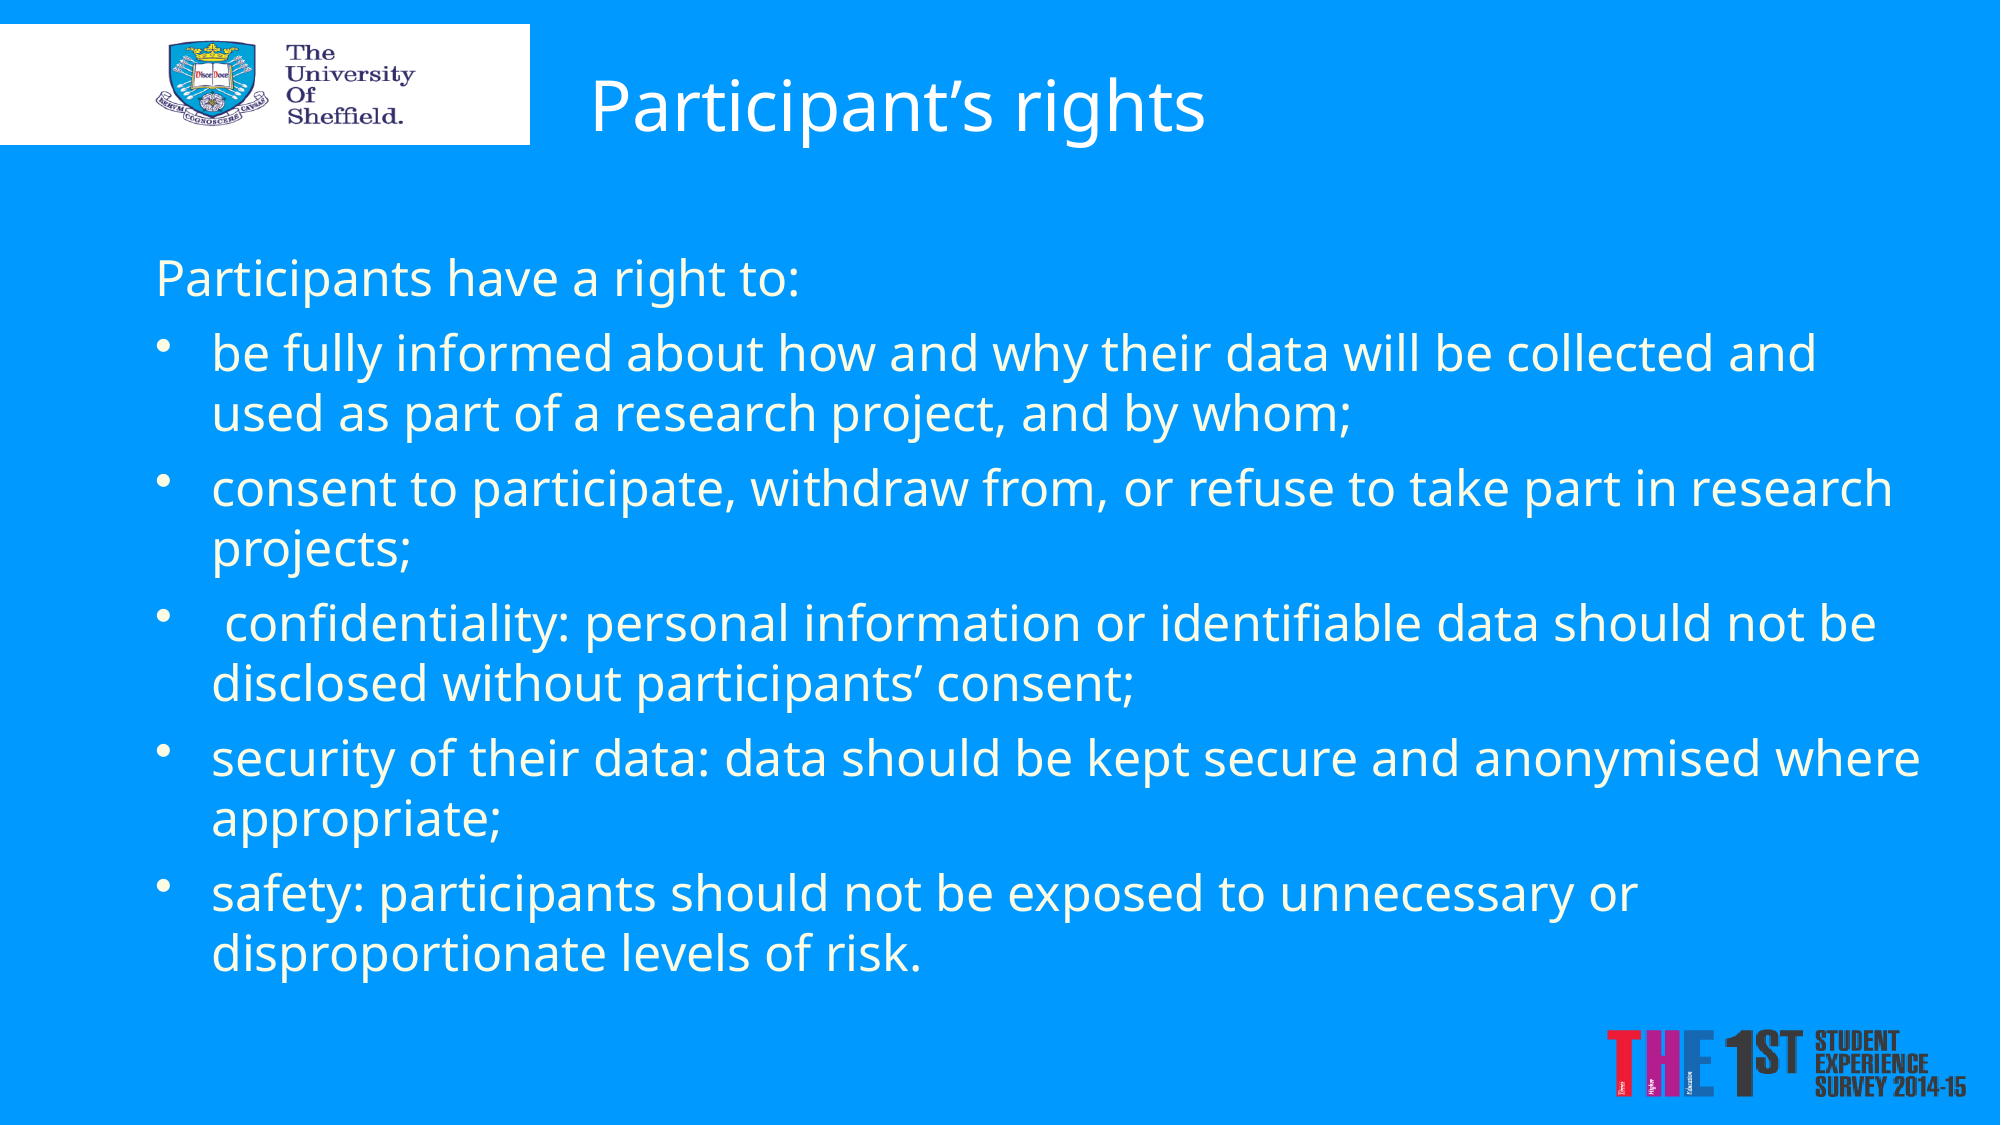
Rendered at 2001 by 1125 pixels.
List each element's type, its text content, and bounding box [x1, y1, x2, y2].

title Participant’s rights [574, 67, 1878, 238]
picture [0, 24, 530, 145]
picture [1598, 1023, 1978, 1103]
list Participants have a right to: be fully informed about how and why their data will be collected and used as part of a research project, and by whom; consent to participate, withdraw from, or refuse to take part in research projects; confidentiality: personal information or identifiable data should not be disclosed without participants’ consent; security of their data: data should be kept secure and anonymised where appropriate; safety: participants should not be exposed to unnecessary or disproportionate levels of risk. [140, 238, 1940, 852]
